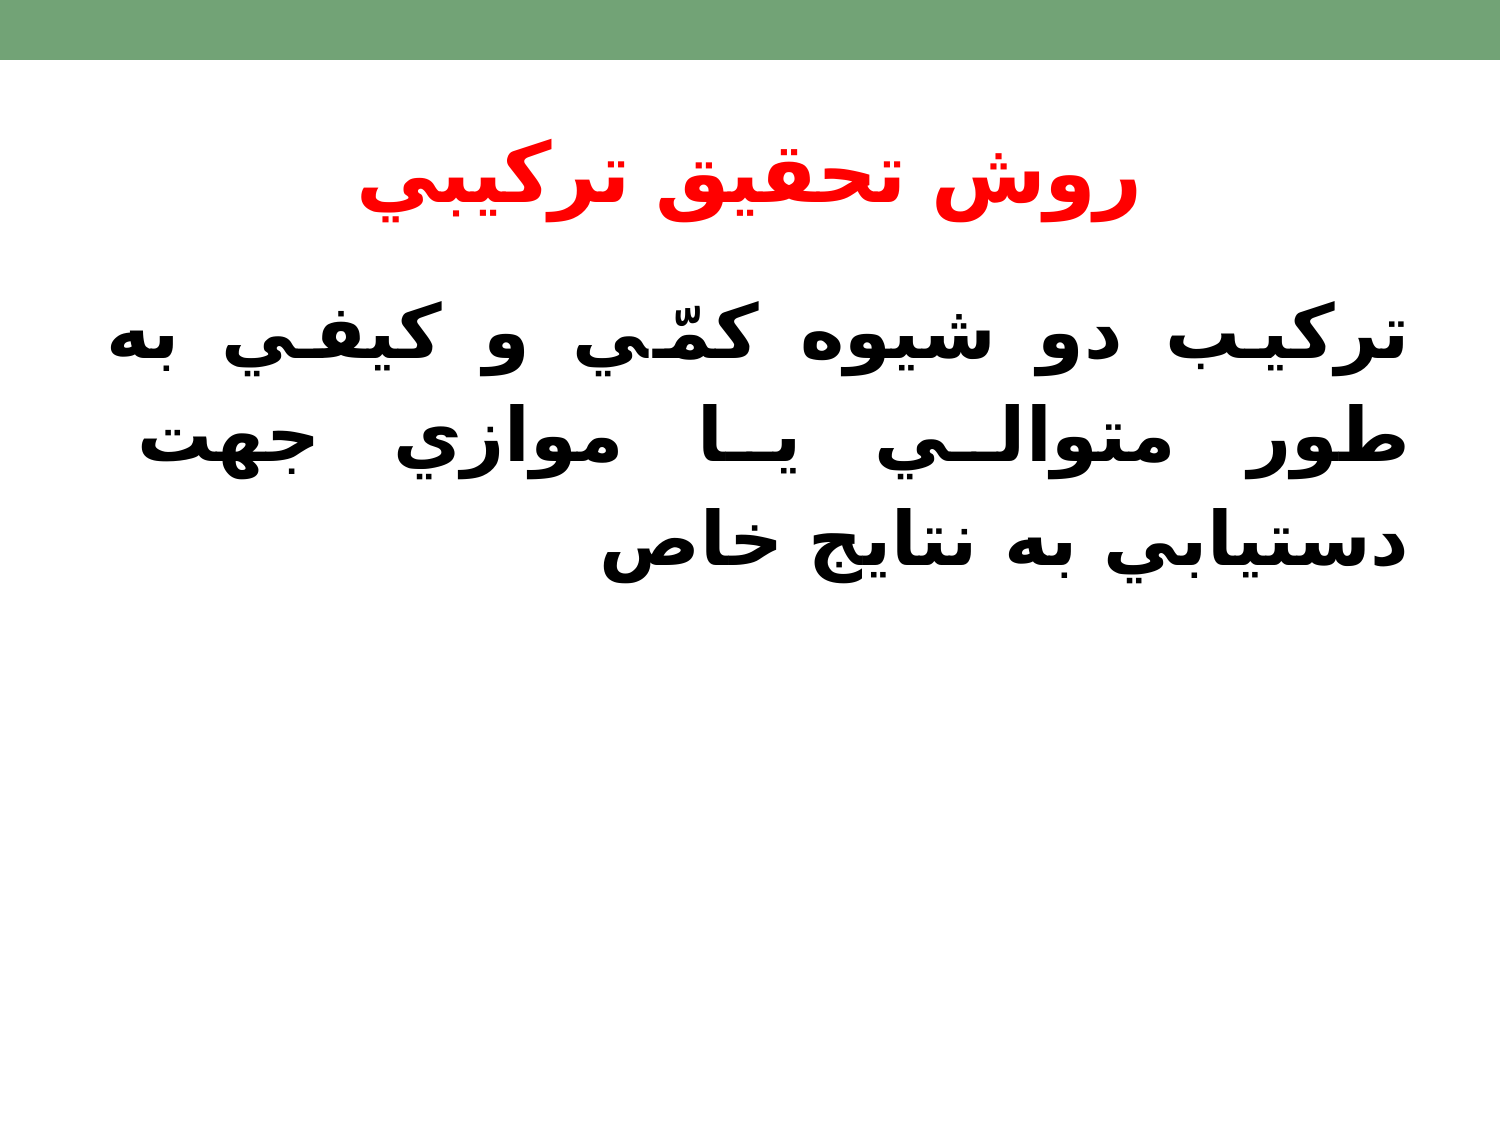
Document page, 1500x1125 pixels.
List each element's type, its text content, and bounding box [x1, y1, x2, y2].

list تركيب دو شيوه كمّي و كيفي به طور متوالي يا موازي جهت دستيابي به نتايج خاص [75, 262, 1425, 1063]
title روش تحقيق تركيبي [75, 87, 1425, 250]
